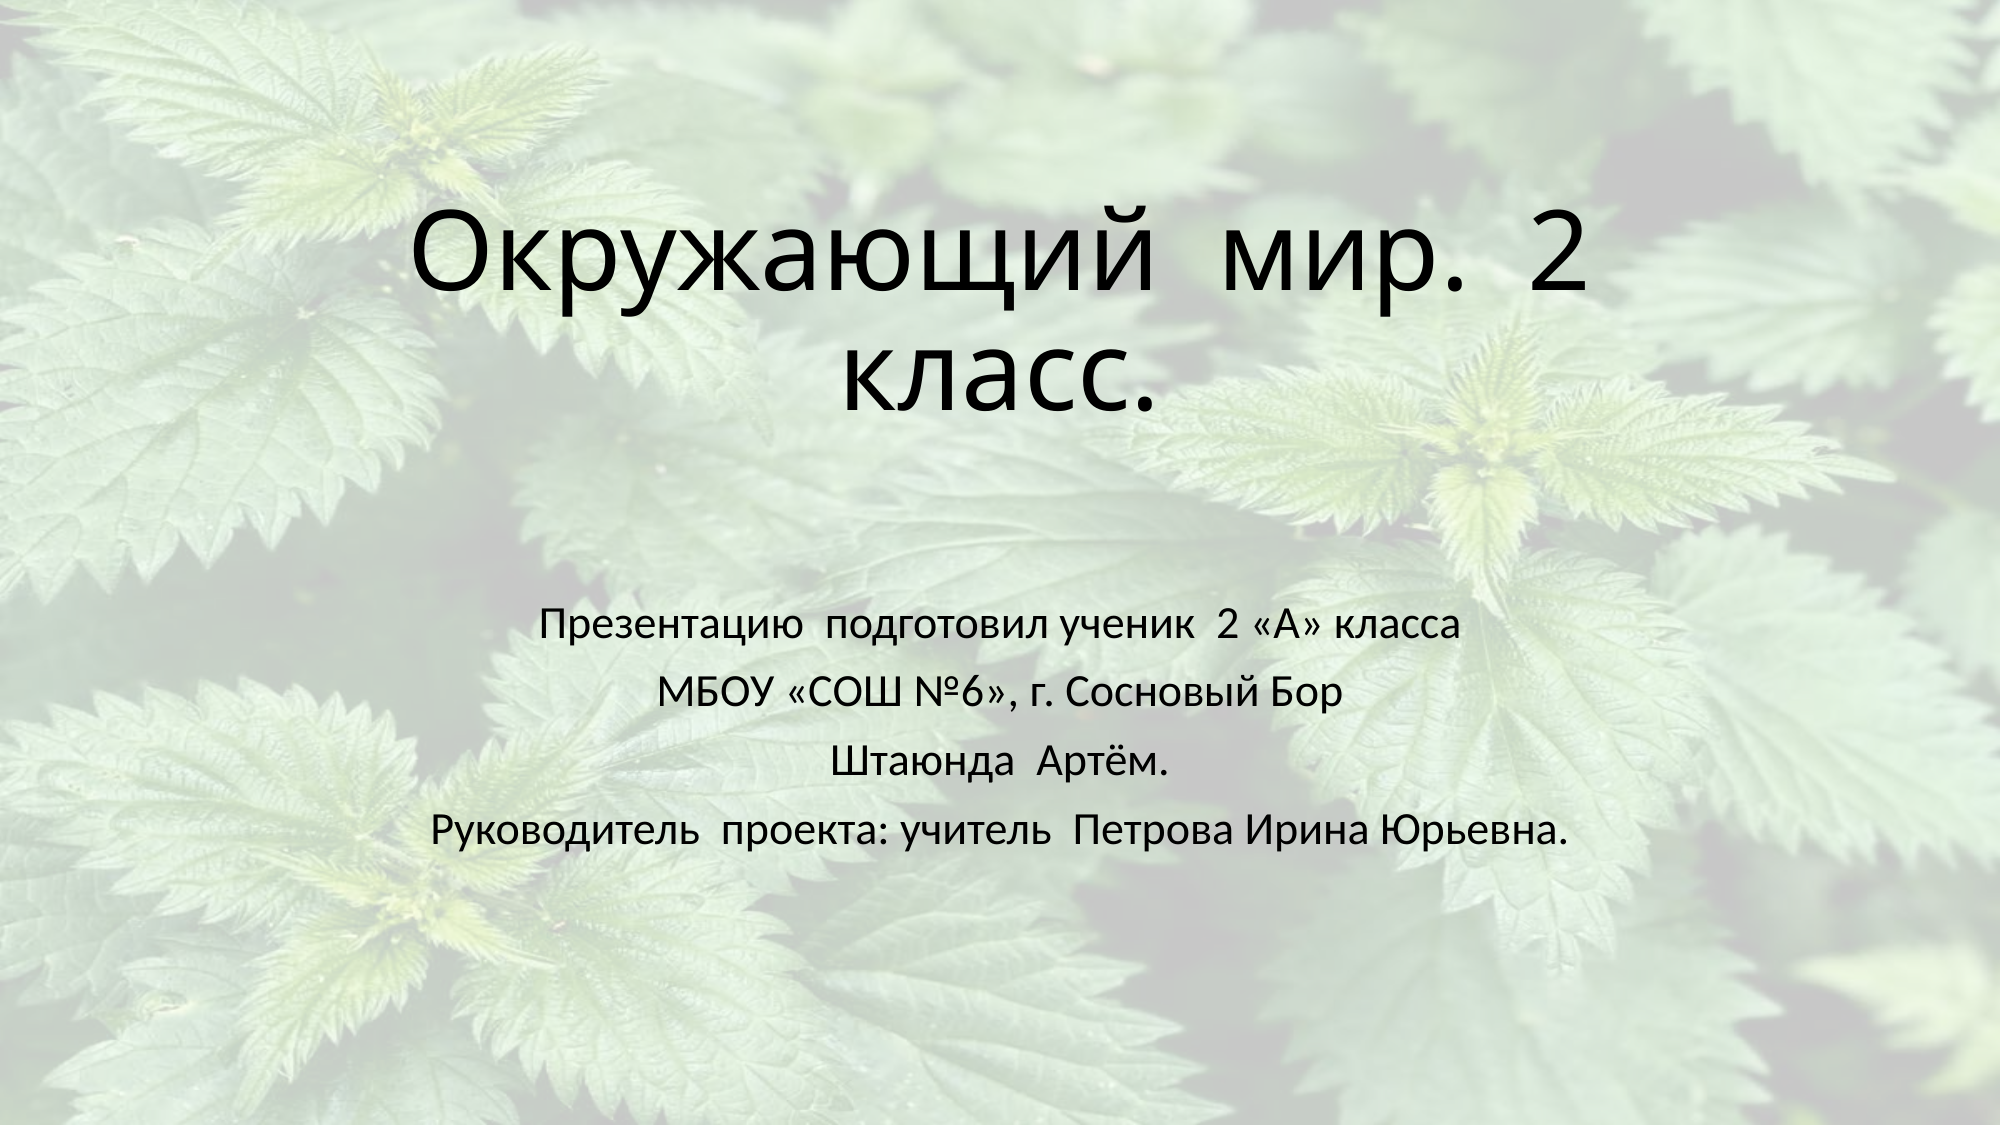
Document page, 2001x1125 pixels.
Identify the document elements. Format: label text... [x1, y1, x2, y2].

subtitle Презентацию подготовил ученик 2 «А» класса МБОУ «СОШ №6», г. Сосновый Бор Штаюнда Артём. Руководитель проекта: учитель Петрова Ирина Юрьевна. [249, 590, 1750, 863]
title Окружающий мир. 2 класс. [249, 184, 1750, 576]
